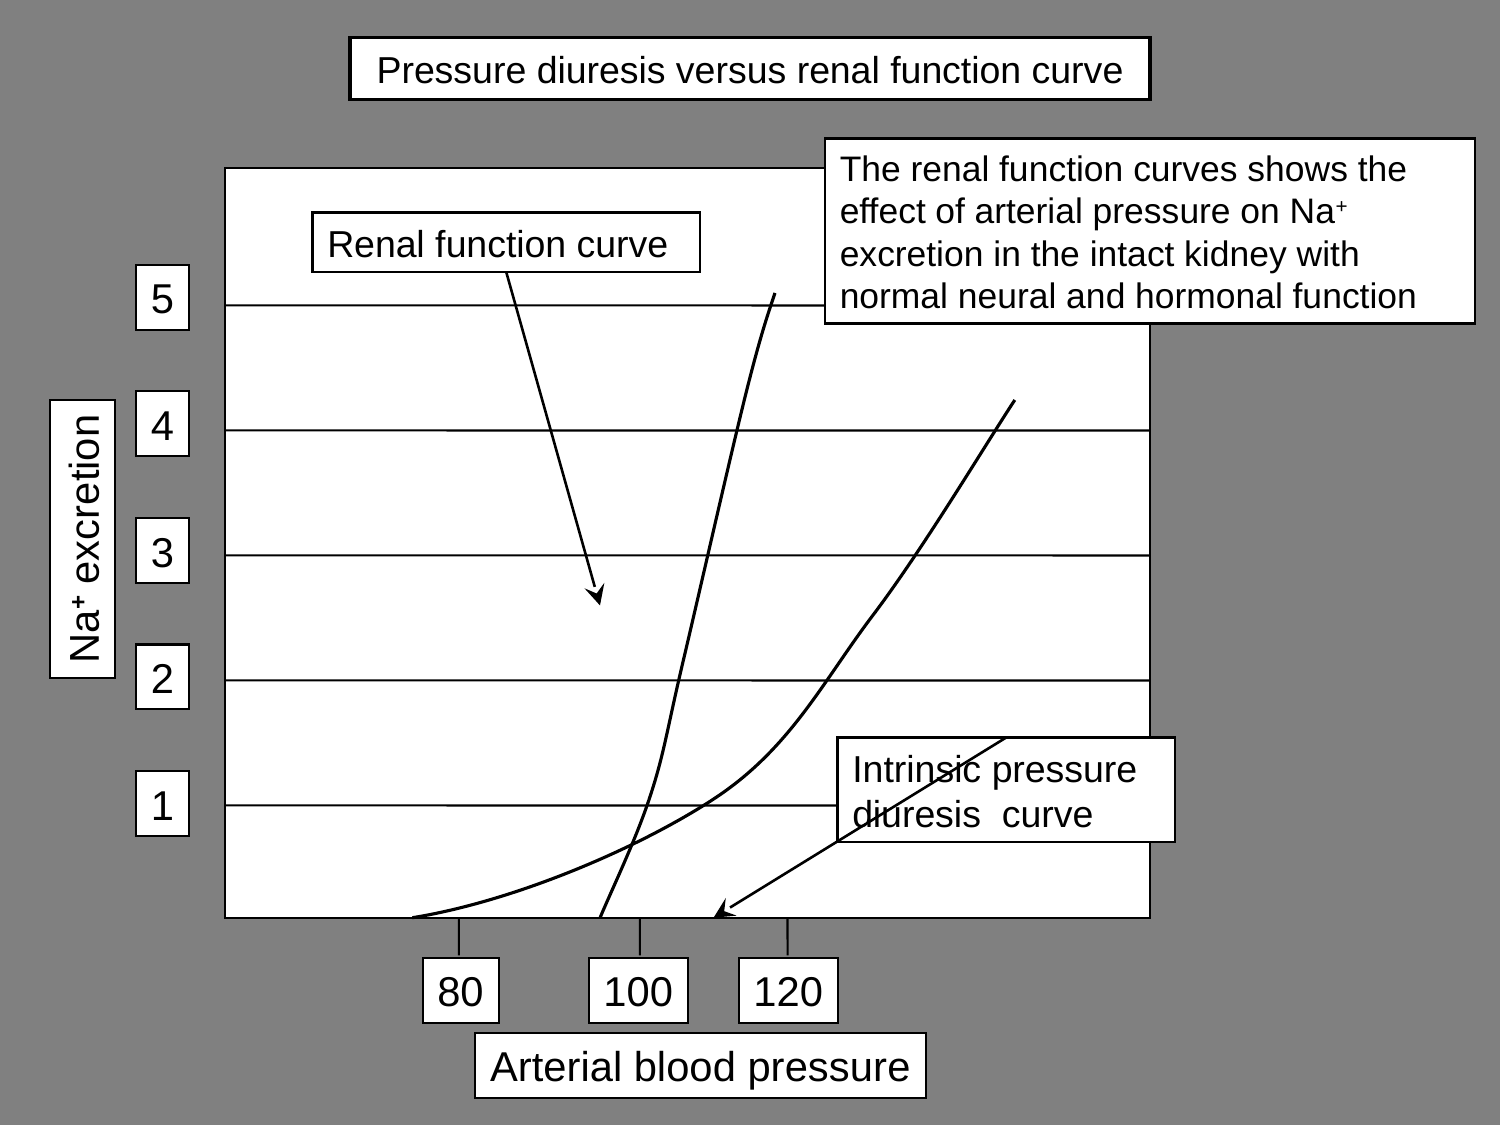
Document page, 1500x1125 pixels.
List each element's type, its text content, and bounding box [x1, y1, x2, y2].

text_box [49, 167, 1176, 1101]
text_box The renal function curves shows the effect of arterial pressure on Na+ excretion in the intact kidney with normal neural and hormonal function [825, 138, 1475, 324]
title Pressure diuresis versus renal function curve [349, 36, 1151, 101]
